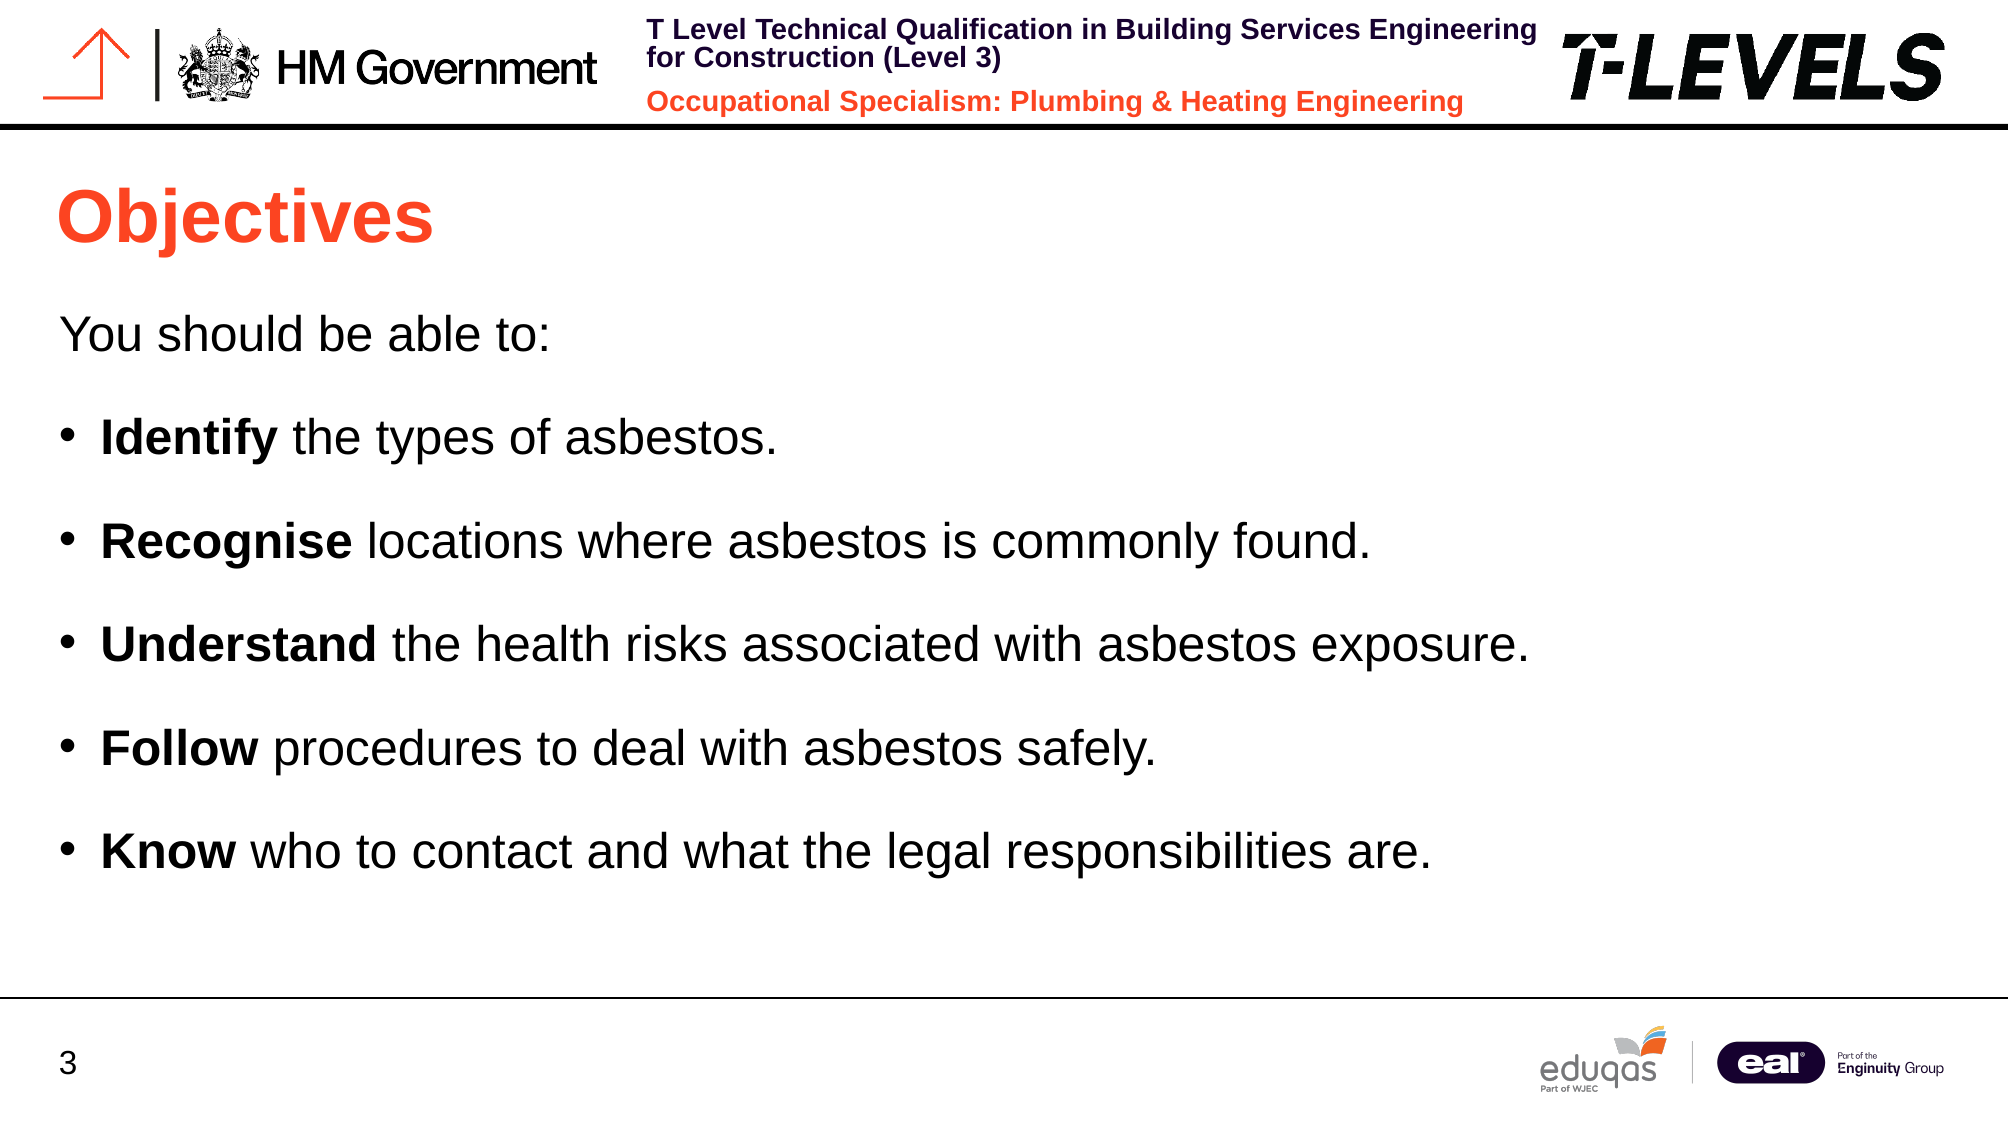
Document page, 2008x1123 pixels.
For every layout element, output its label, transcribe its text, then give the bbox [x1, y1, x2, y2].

picture [38, 27, 136, 100]
picture [155, 28, 597, 102]
picture [1535, 1021, 1949, 1097]
list You should be able to: Identify the types of asbestos. Recognise locations where asbestos is commonly found. Understand the health risks associated with asbestos exposure. Follow procedures to deal with asbestos safely. Know who to contact and what the legal responsibilities are. [59, 295, 1595, 975]
picture [1543, 25, 1964, 108]
title Objectives [41, 111, 1949, 314]
